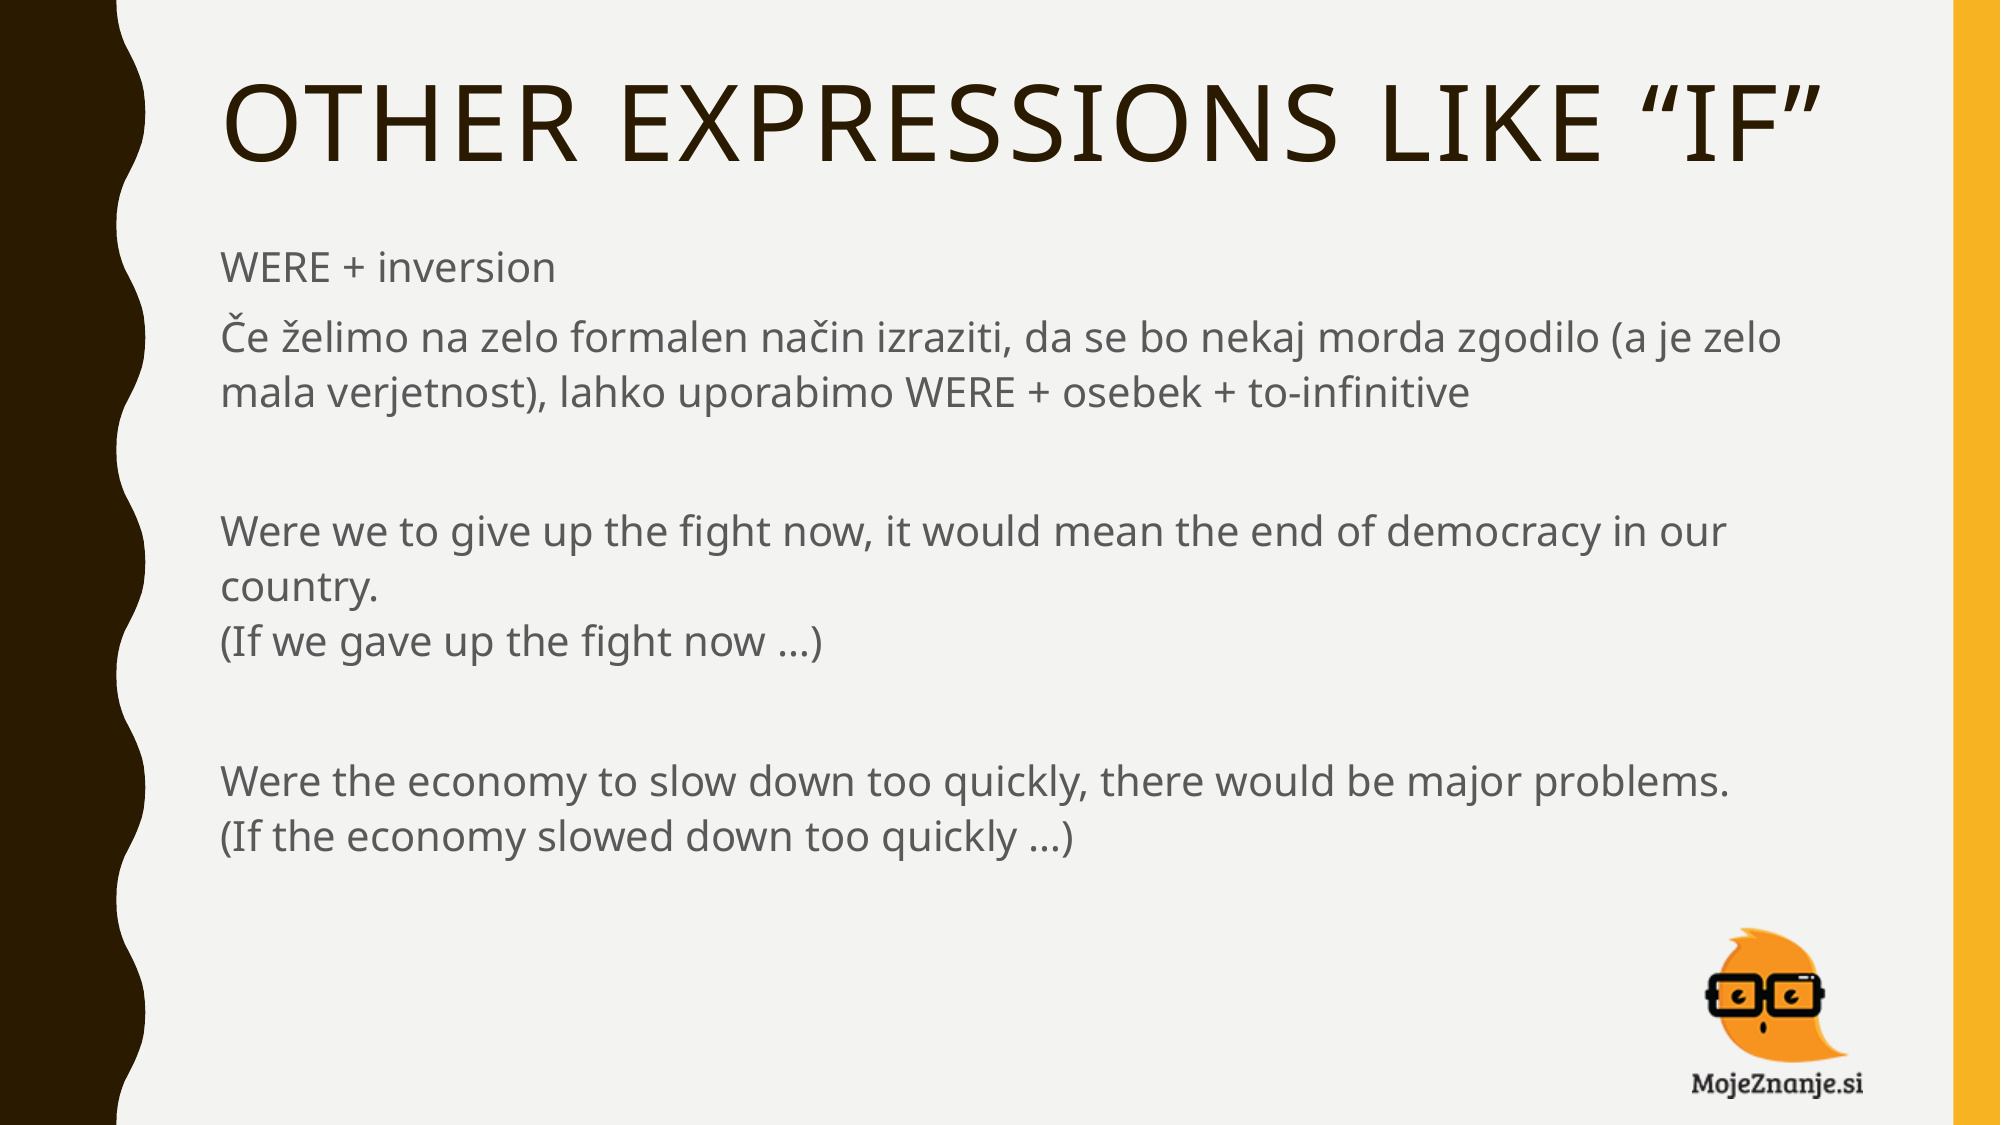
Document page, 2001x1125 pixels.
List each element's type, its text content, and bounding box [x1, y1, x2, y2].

picture [1692, 1034, 1863, 1099]
list WERE + inversion Če želimo na zelo formalen način izraziti, da se bo nekaj morda zgodilo (a je zelo mala verjetnost), lahko uporabimo WERE + osebek + to-infinitive Were we to give up the fight now, it would mean the end of democracy in our country. (If we gave up the fight now …) Were the economy to slow down too quickly, there would be major problems. (If the economy slowed down too quickly …) [205, 228, 1875, 1034]
title OTHER EXPRESSIONS LIKE “IF” [205, 62, 1875, 228]
